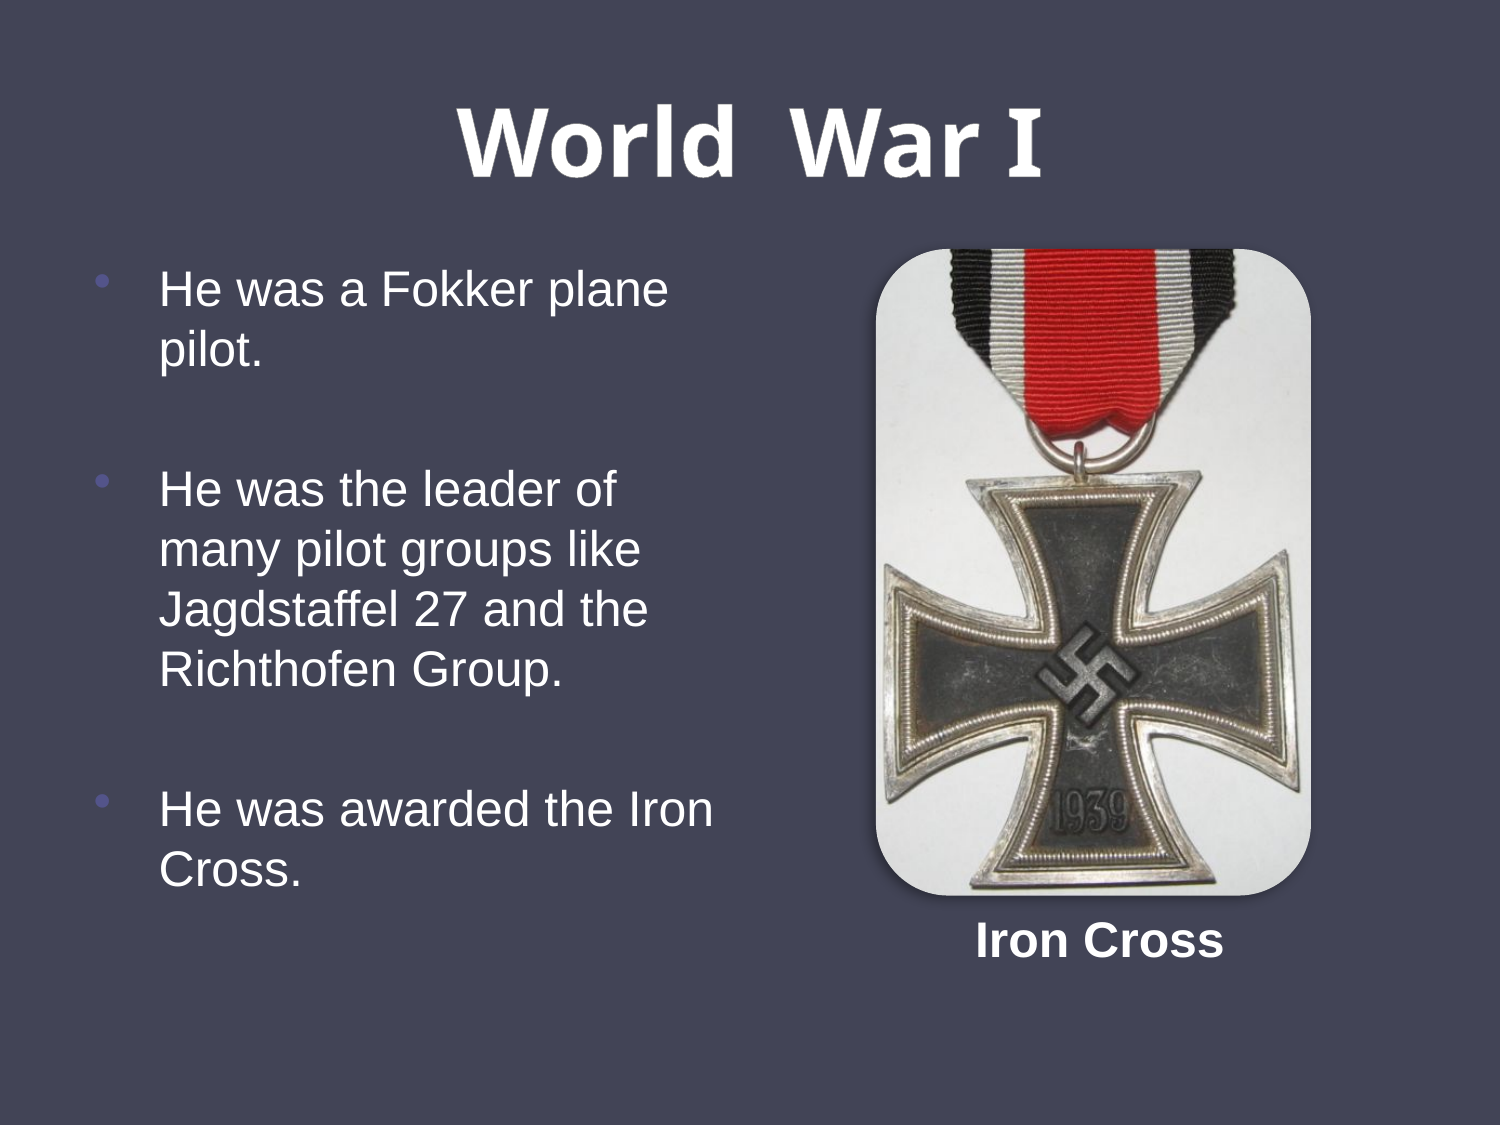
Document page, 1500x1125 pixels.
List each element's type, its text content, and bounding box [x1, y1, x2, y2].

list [875, 248, 1312, 896]
title World War I [75, 44, 1425, 233]
list He was a Fokker plane pilot. He was the leader of many pilot groups like Jagdstaffel 27 and the Richthofen Group. He was awarded the Iron Cross. [75, 248, 738, 1038]
list Iron Cross [912, 906, 1288, 988]
